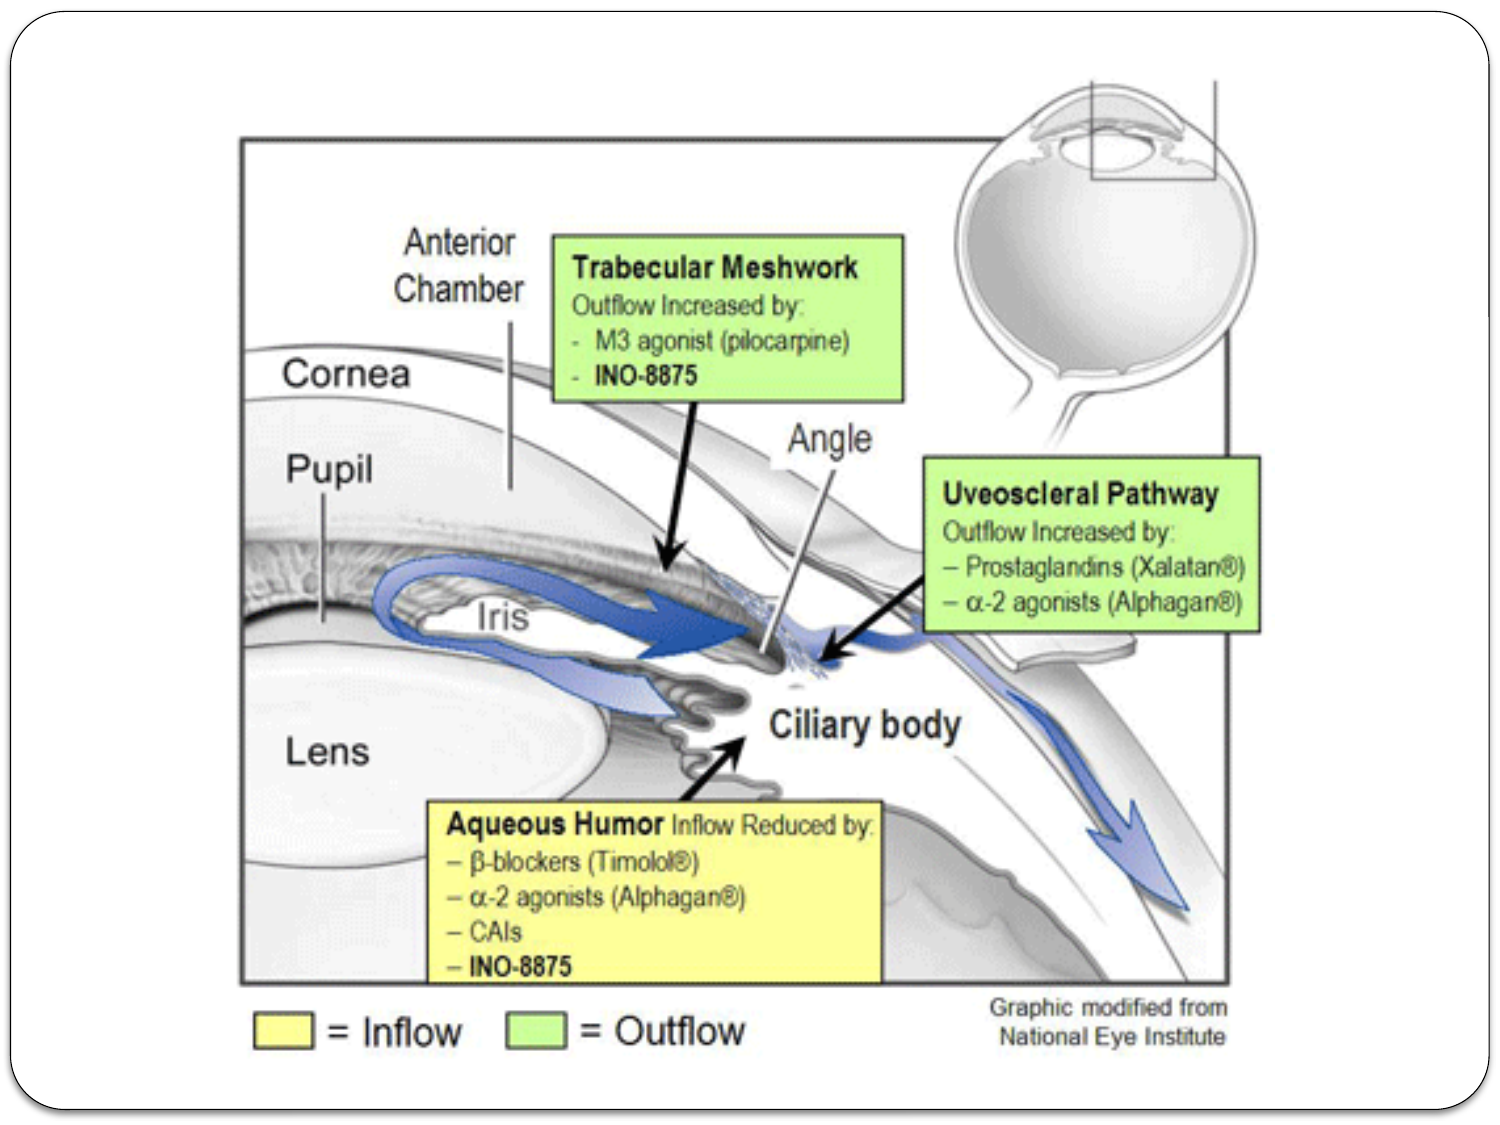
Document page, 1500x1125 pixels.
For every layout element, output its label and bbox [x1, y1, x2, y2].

picture [224, 52, 1276, 1073]
